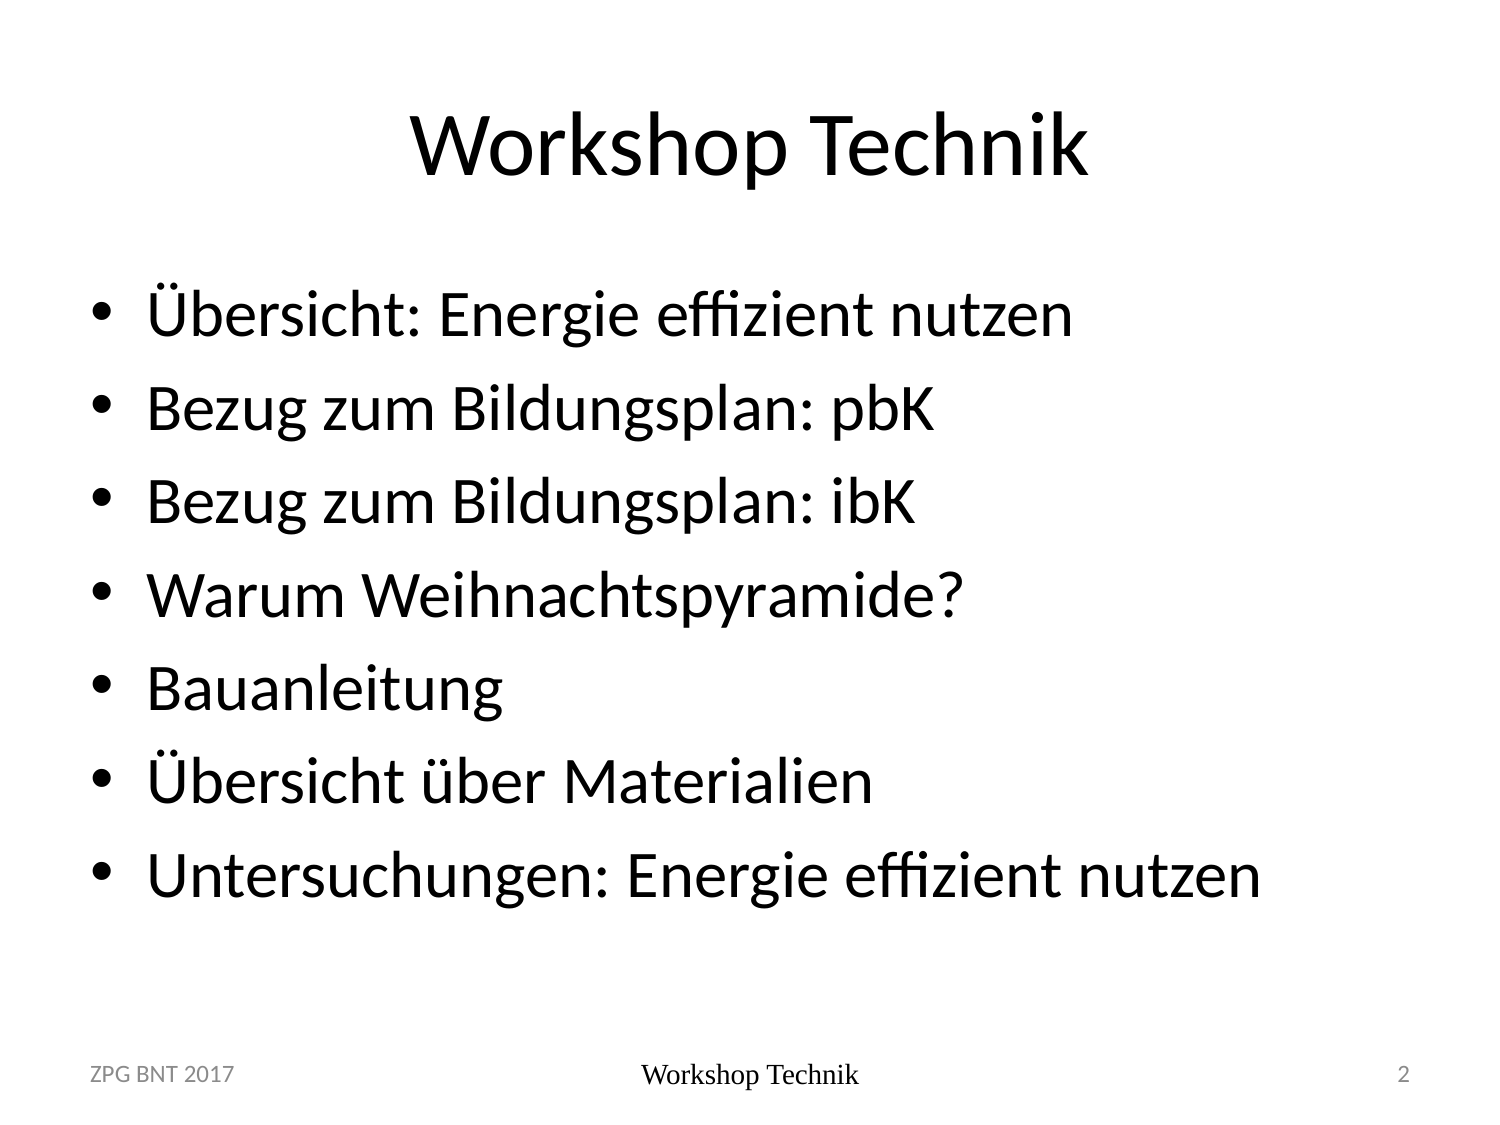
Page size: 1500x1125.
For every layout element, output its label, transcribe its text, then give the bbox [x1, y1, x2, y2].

title Workshop Technik [75, 45, 1425, 233]
slide_number 2 [1074, 1042, 1425, 1103]
list Übersicht: Energie effizient nutzen Bezug zum Bildungsplan: pbK Bezug zum Bildungsplan: ibK Warum Weihnachtspyramide? Bauanleitung Übersicht über Materialien Untersuchungen: Energie effizient nutzen [75, 262, 1425, 1005]
slide_number ZPG BNT 2017 [75, 1042, 425, 1103]
footer Workshop Technik [512, 1042, 988, 1103]
